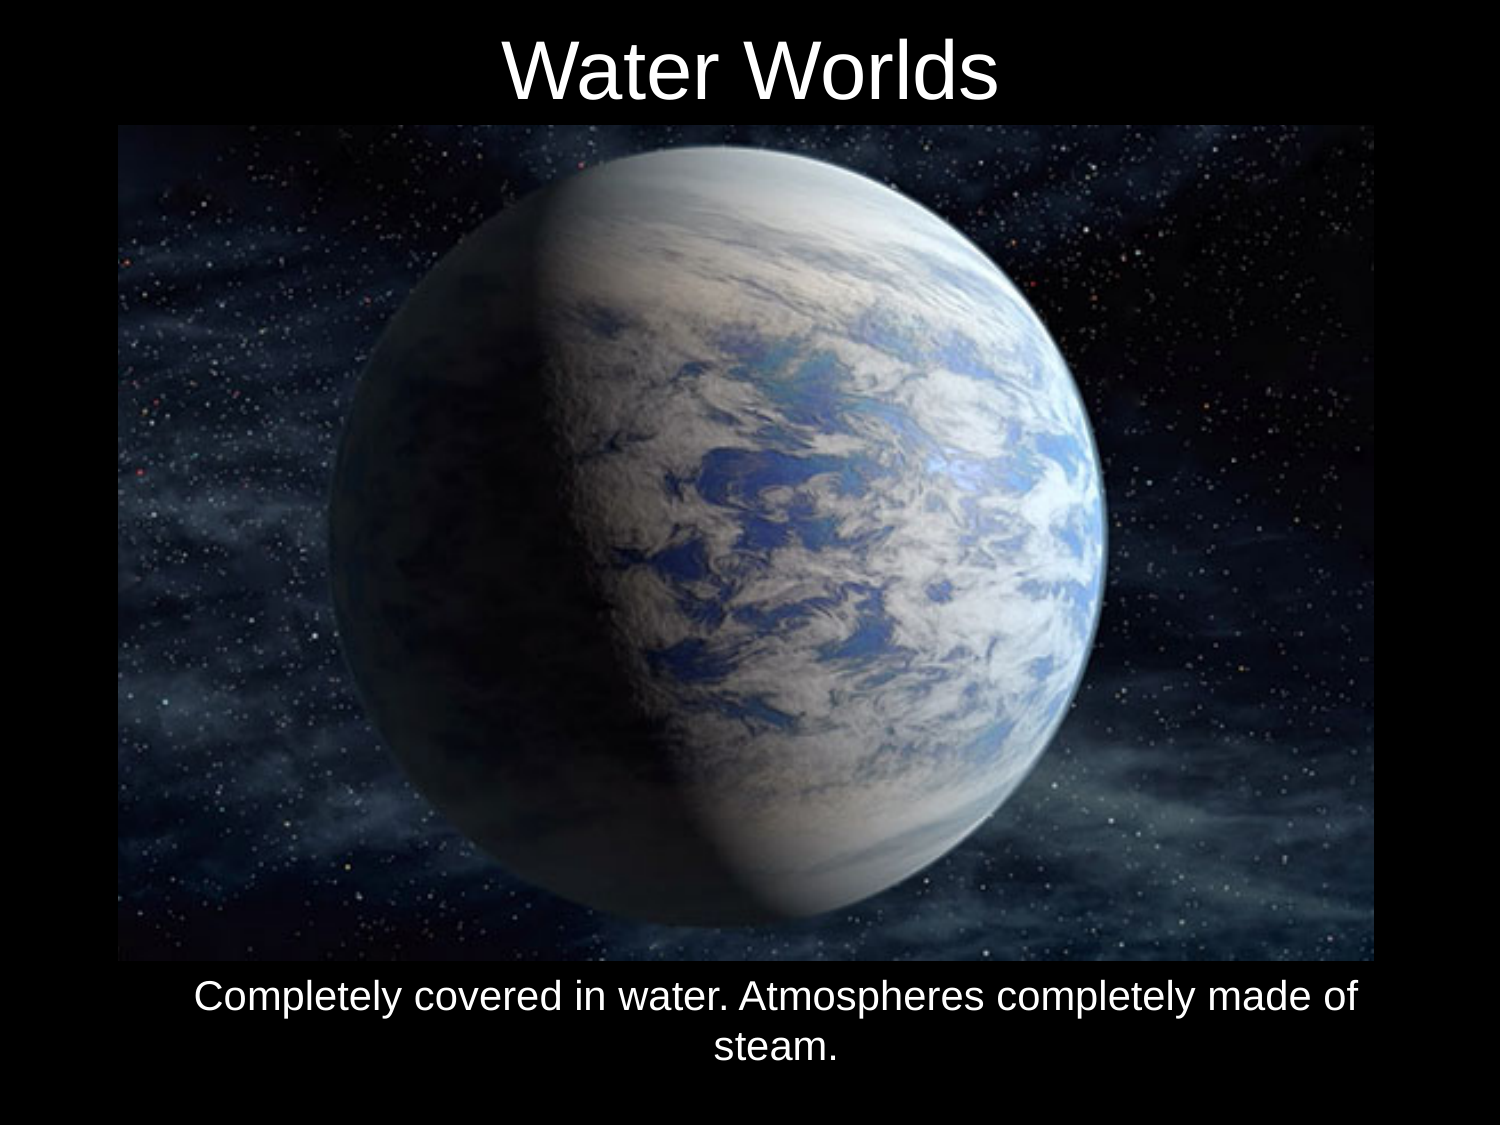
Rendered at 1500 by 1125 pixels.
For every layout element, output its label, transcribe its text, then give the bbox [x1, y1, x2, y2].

text_box Water Worlds [483, 8, 1019, 123]
text_box Completely covered in water. Atmospheres completely made of steam. [111, 961, 1442, 1027]
picture [118, 125, 1375, 962]
